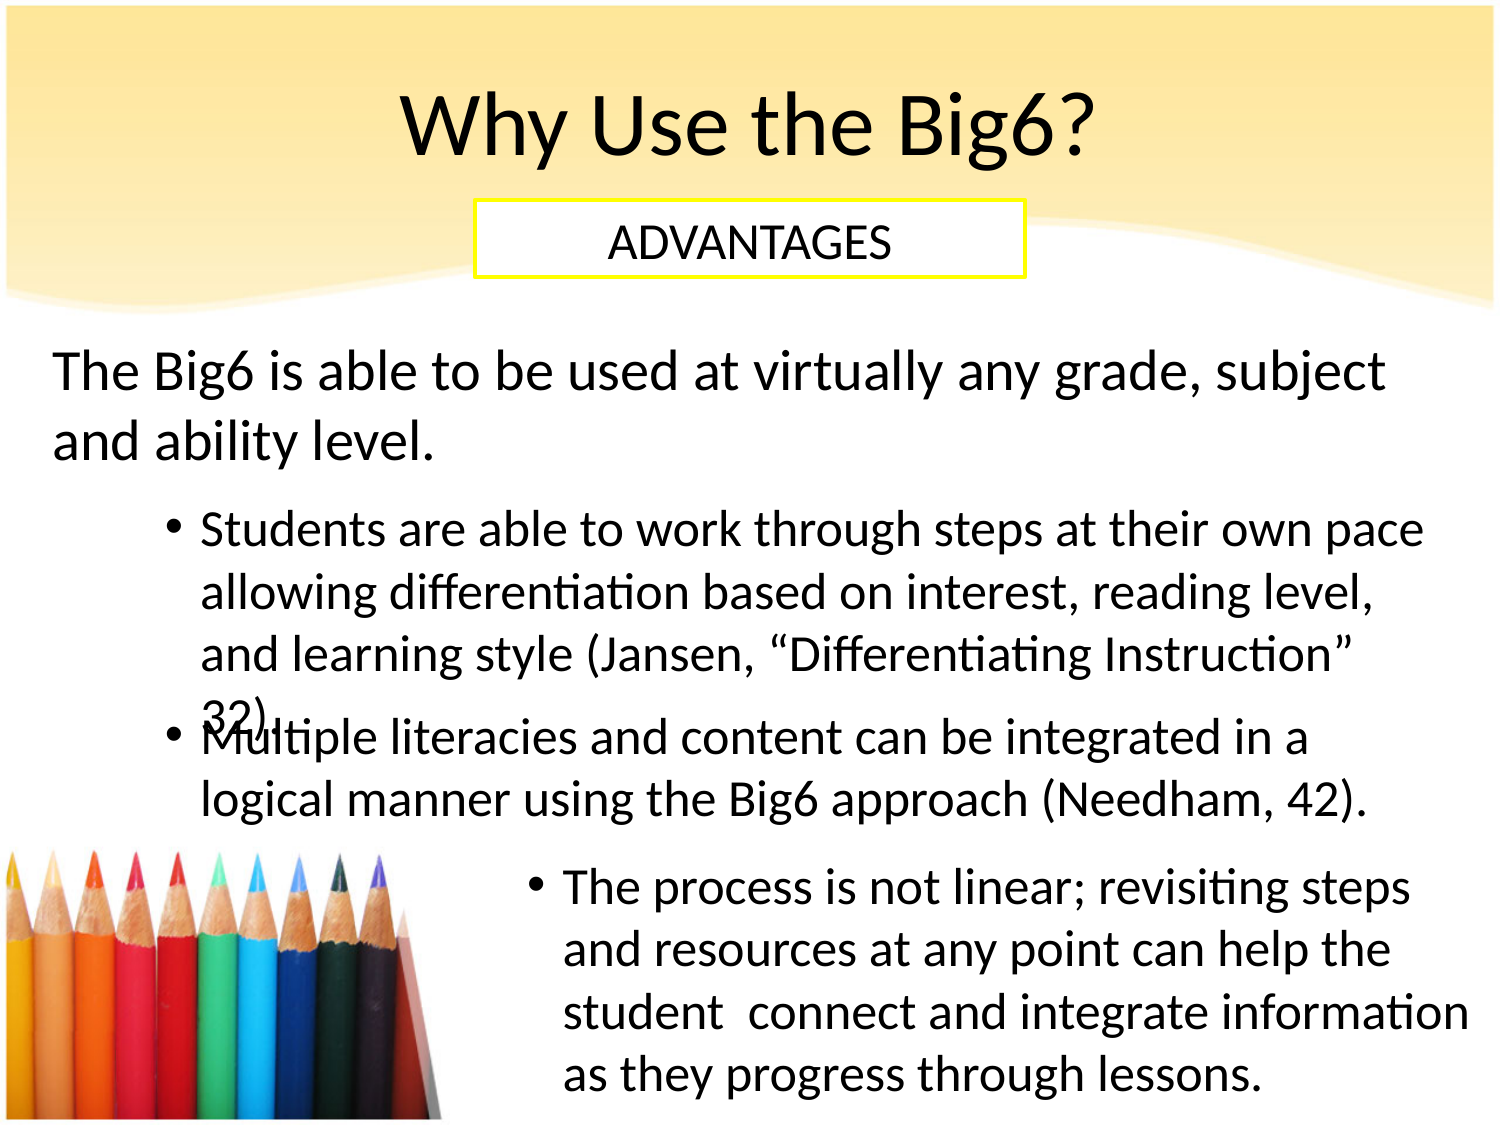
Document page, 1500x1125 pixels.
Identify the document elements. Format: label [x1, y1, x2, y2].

text_box [0, 0, 1500, 1125]
